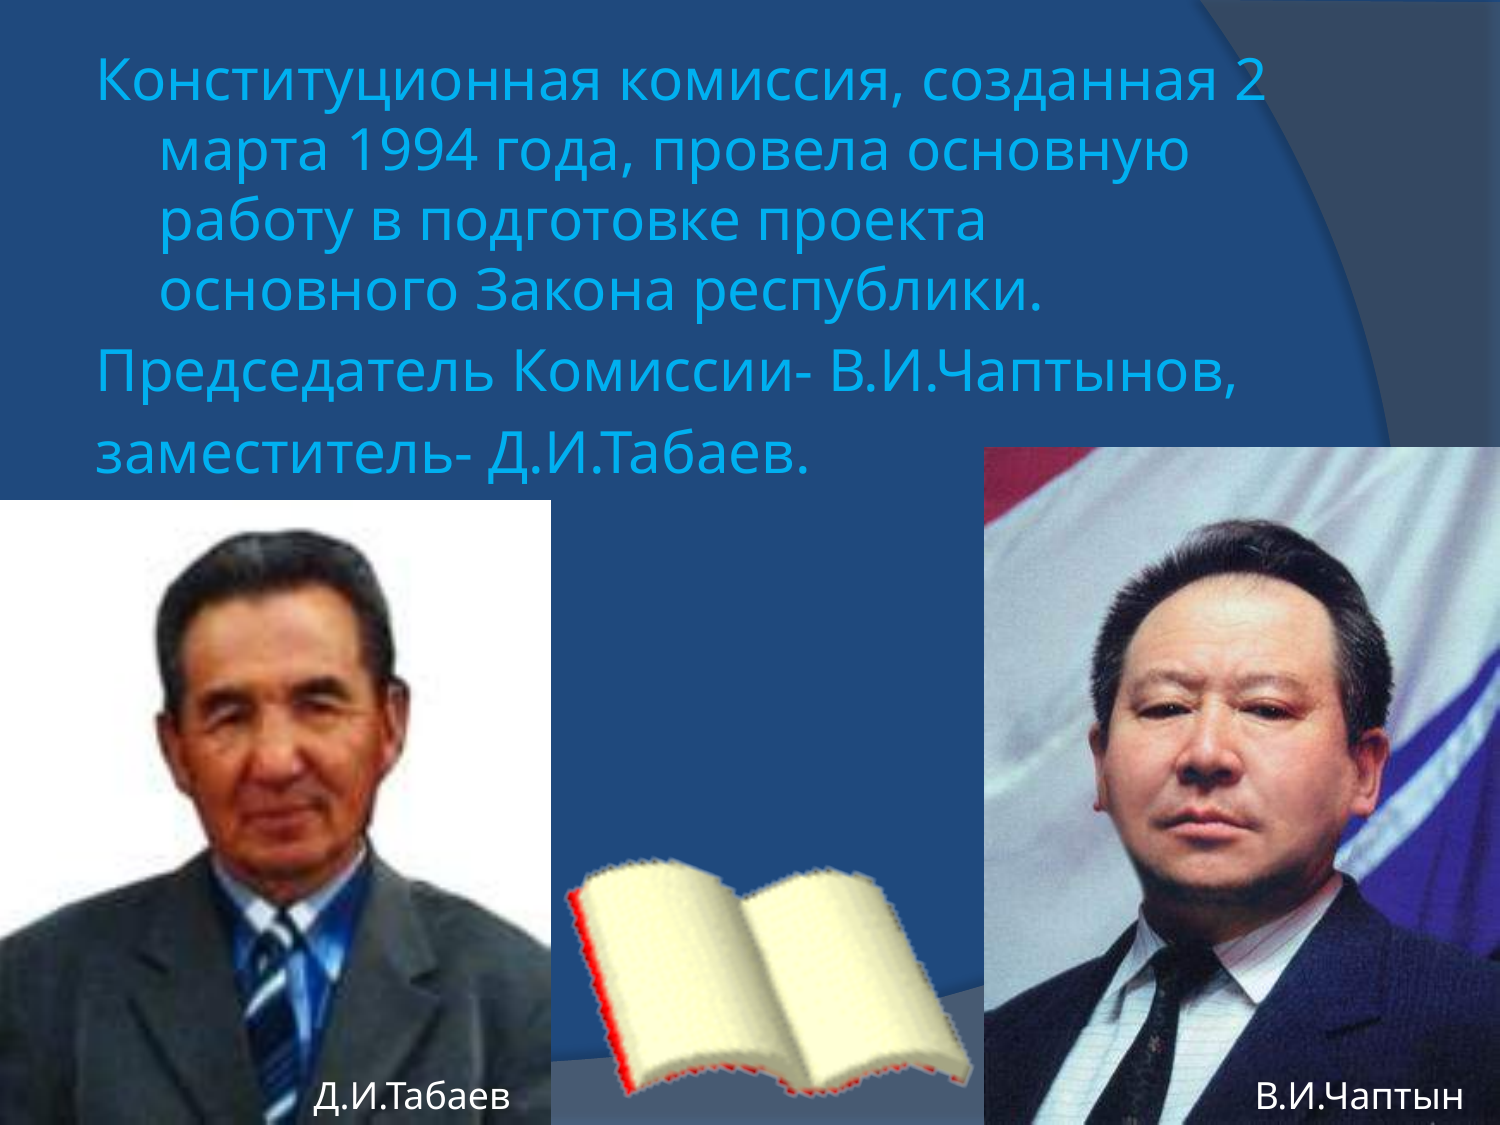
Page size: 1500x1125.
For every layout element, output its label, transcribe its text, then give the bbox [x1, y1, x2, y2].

list Конституционная комиссия, созданная 2 марта 1994 года, провела основную работу в подготовке проекта основного Закона республики. Председатель Комиссии- В.И.Чаптынов, заместитель- Д.И.Табаев. [75, 35, 1300, 748]
picture [0, 447, 1500, 1125]
